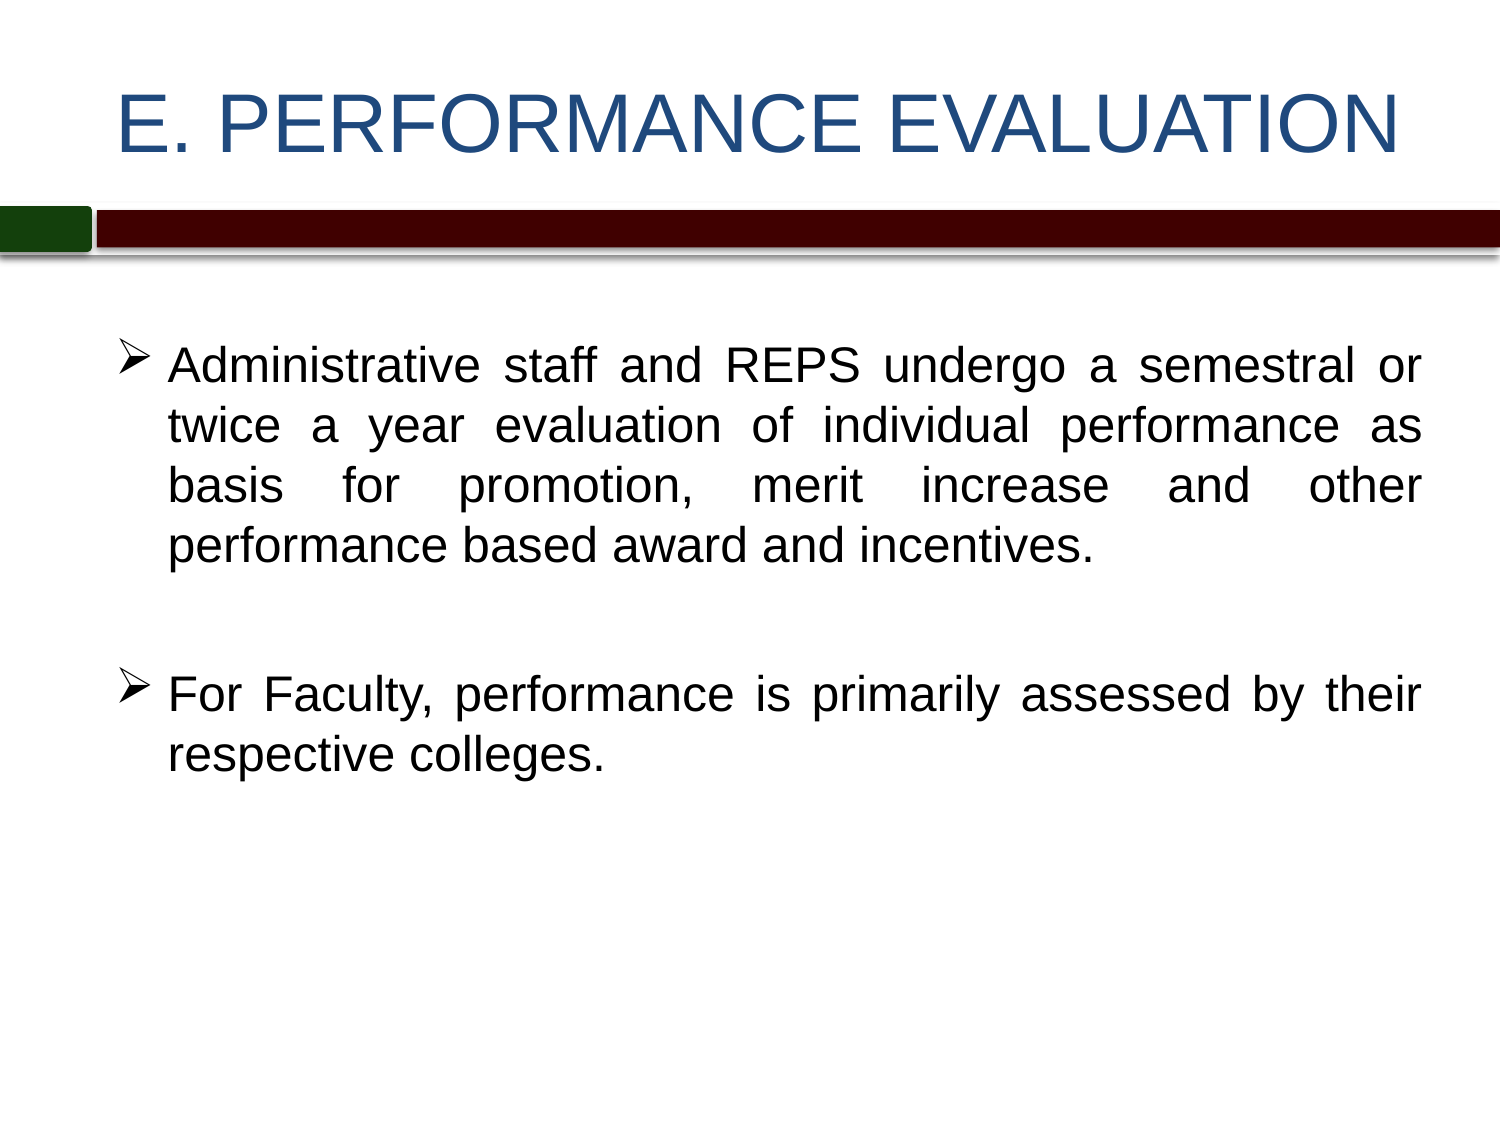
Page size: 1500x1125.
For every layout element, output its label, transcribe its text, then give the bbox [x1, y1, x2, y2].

title E. PERFORMANCE EVALUATION [100, 37, 1438, 200]
list Administrative staff and REPS undergo a semestral or twice a year evaluation of individual performance as basis for promotion, merit increase and other performance based award and incentives. For Faculty, performance is primarily assessed by their respective colleges. [100, 324, 1438, 950]
